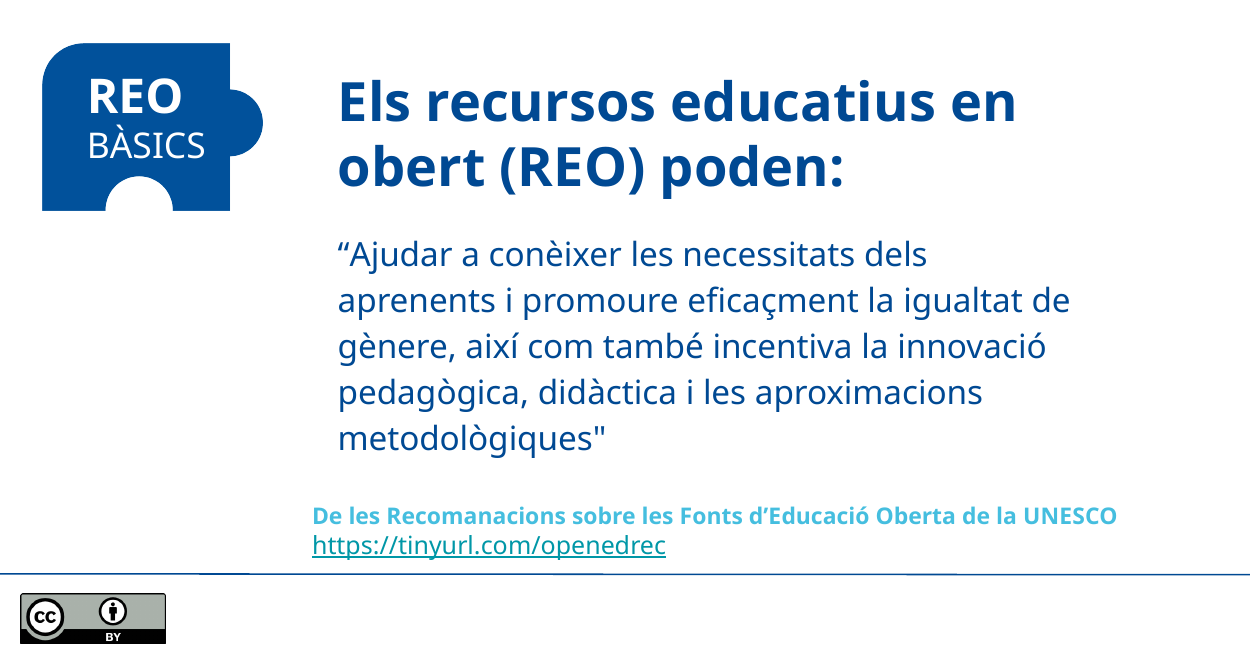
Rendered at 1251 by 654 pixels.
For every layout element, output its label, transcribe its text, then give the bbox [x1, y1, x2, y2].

text_box [0, 582, 1250, 654]
text_box REO BÀSICS [266, 50, 410, 181]
picture [20, 592, 166, 645]
text_box Els recursos educatius en obert (REO) poden: [325, 54, 1052, 210]
text_box “Ajudar a conèixer les necessitats dels aprenents i promoure eficaçment la igualtat de gènere, així com també incentiva la innovació pedagògica, didàctica i les aproximacions metodològiques" [325, 215, 1104, 489]
text_box De les Recomanacions sobre les Fonts d’Educació Oberta de la UNESCO https://tinyurl.com/openedrec [299, 489, 1250, 572]
picture [41, 43, 263, 212]
